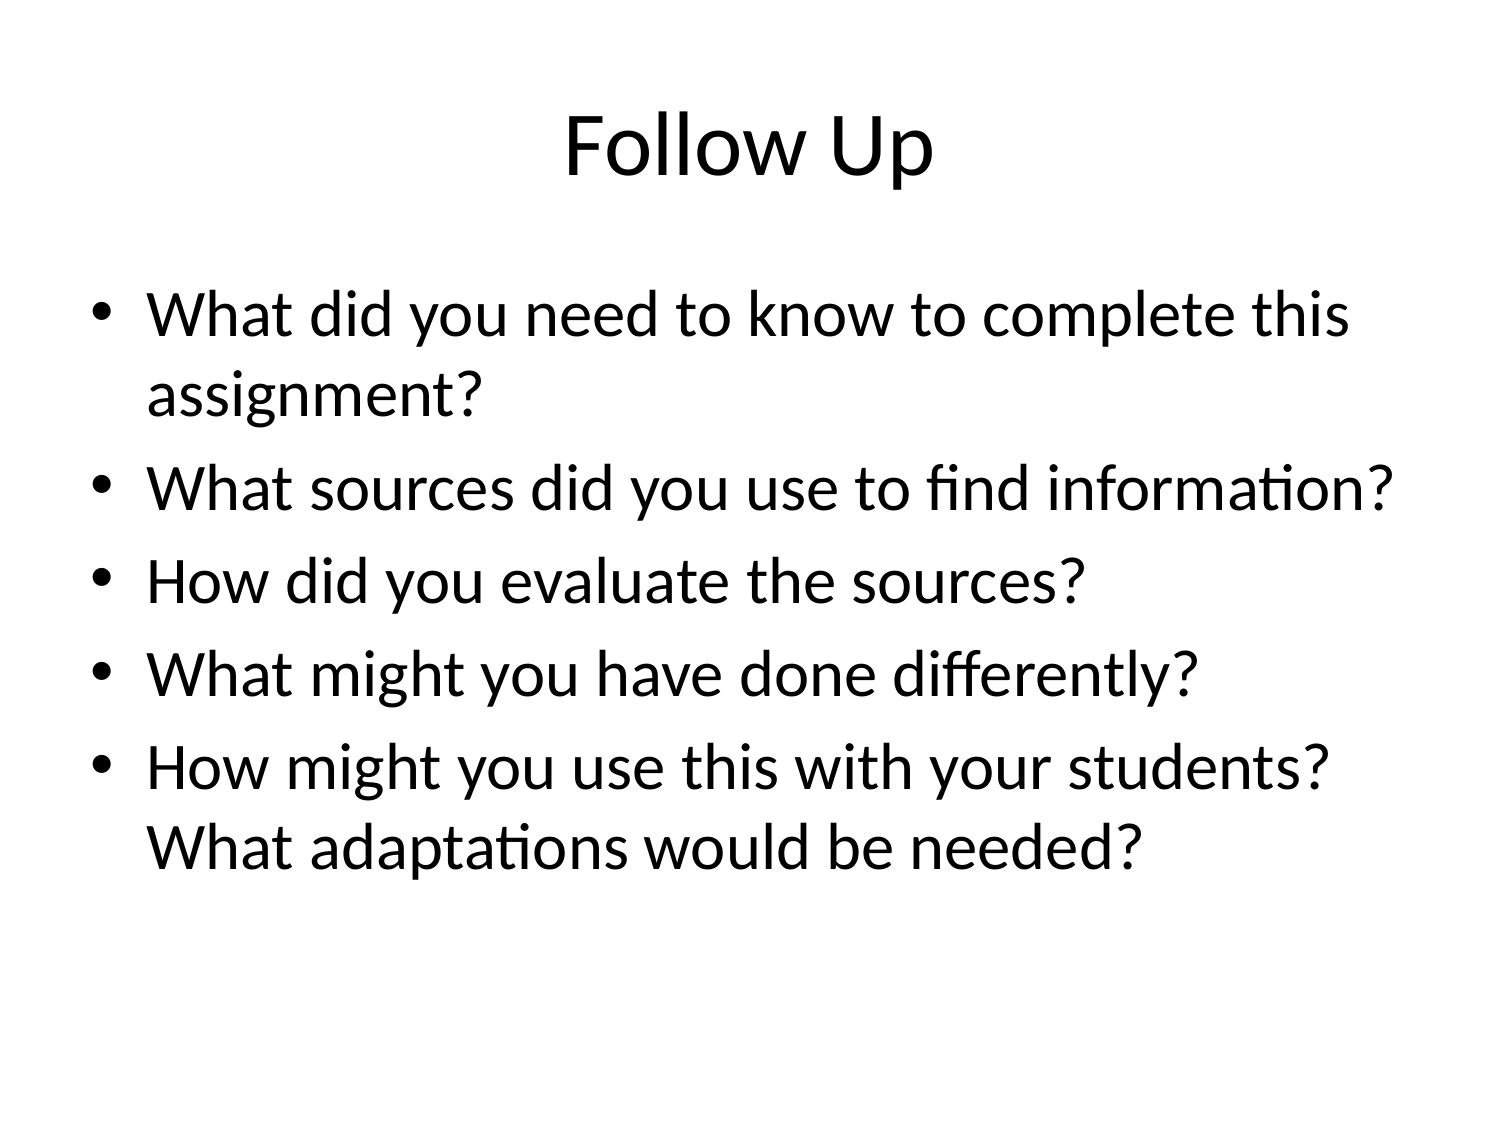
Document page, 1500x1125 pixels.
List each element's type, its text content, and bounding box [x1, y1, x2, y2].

title Follow Up [75, 45, 1425, 233]
list What did you need to know to complete this assignment? What sources did you use to find information? How did you evaluate the sources? What might you have done differently? How might you use this with your students? What adaptations would be needed? [75, 262, 1425, 1005]
